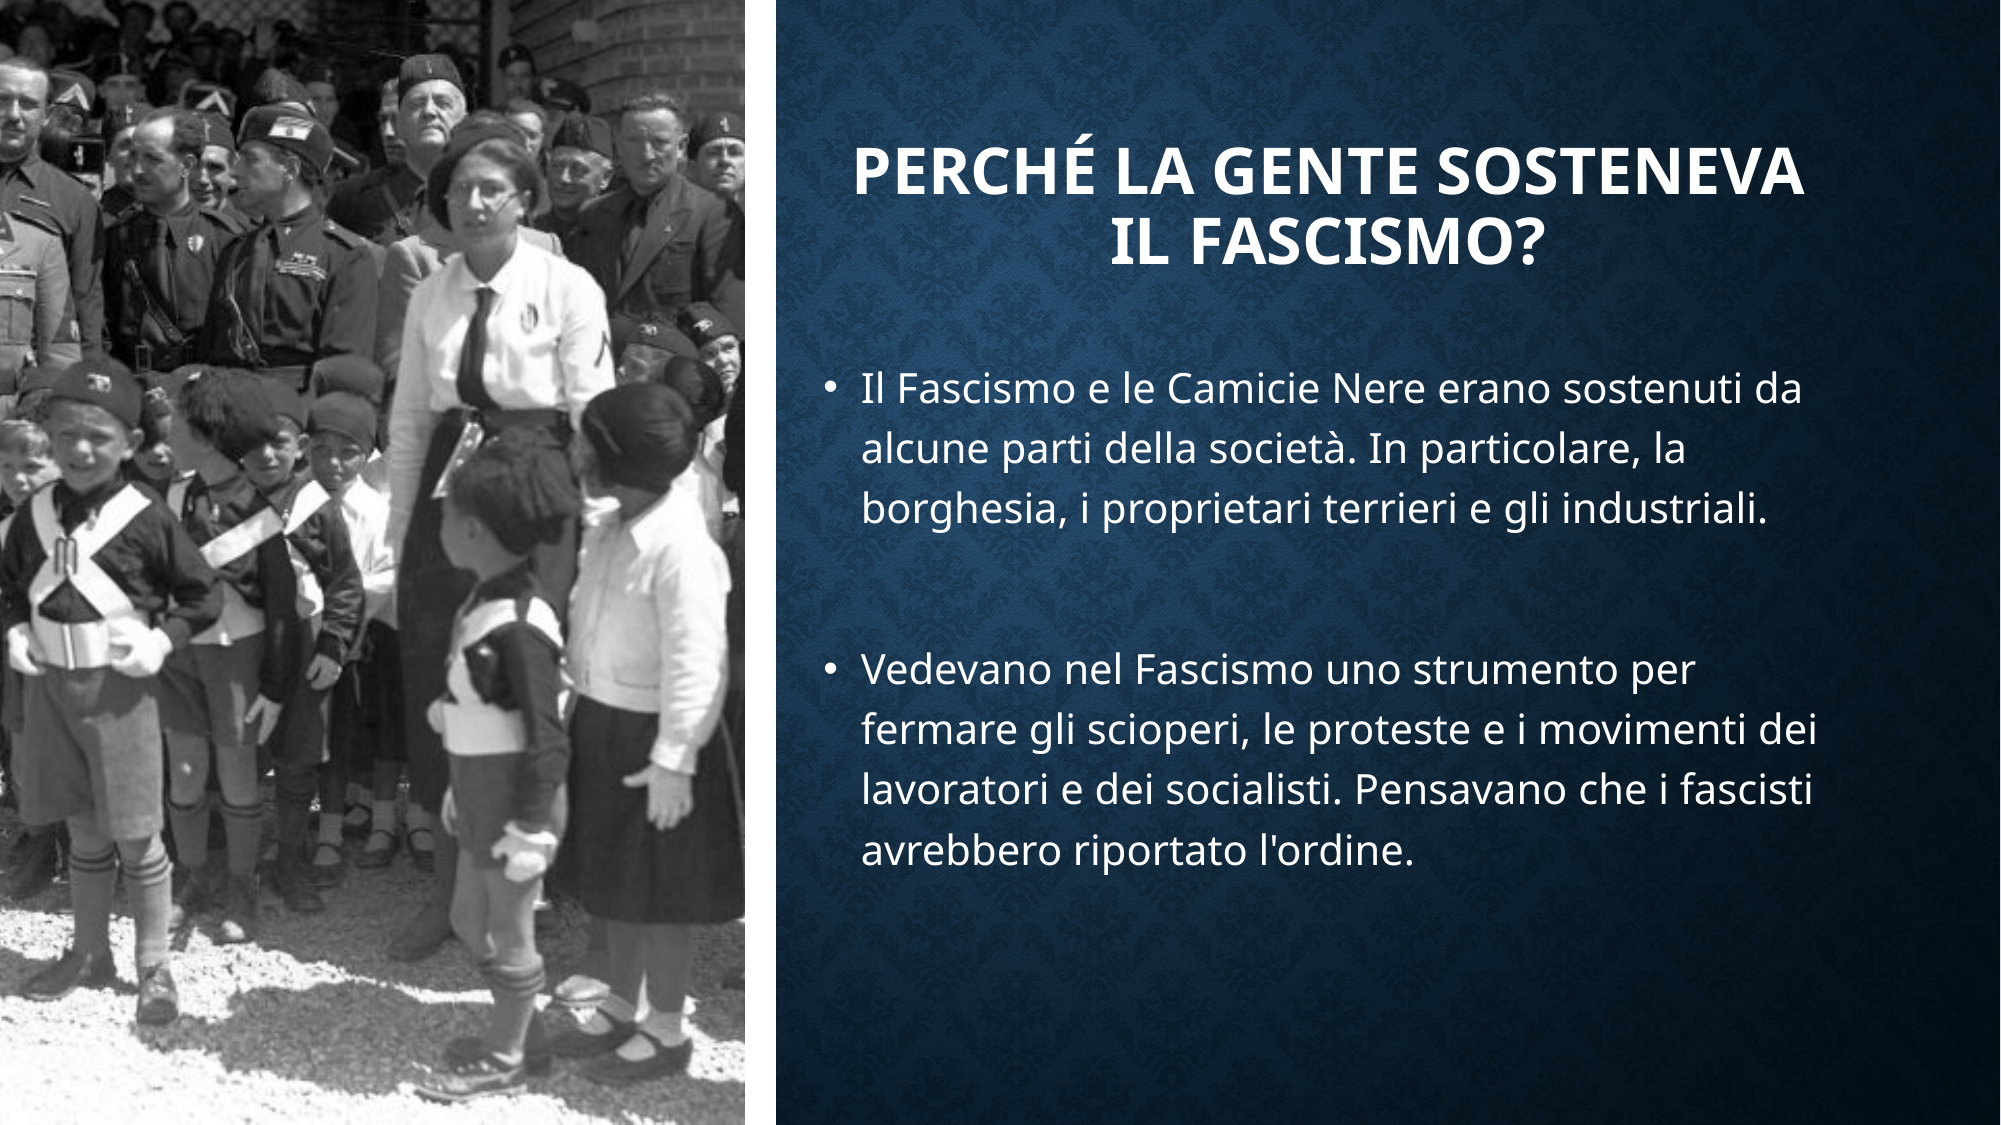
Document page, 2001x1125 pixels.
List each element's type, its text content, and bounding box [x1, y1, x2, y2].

title Perché la Gente Sosteneva il Fascismo? [808, 99, 1849, 318]
list Il Fascismo e le Camicie Nere erano sostenuti da alcune parti della società. In particolare, la borghesia, i proprietari terrieri e gli industriali. Vedevano nel Fascismo uno strumento per fermare gli scioperi, le proteste e i movimenti dei lavoratori e dei socialisti. Pensavano che i fascisti avrebbero riportato l'ordine. [808, 343, 1849, 950]
picture [0, 0, 761, 1125]
